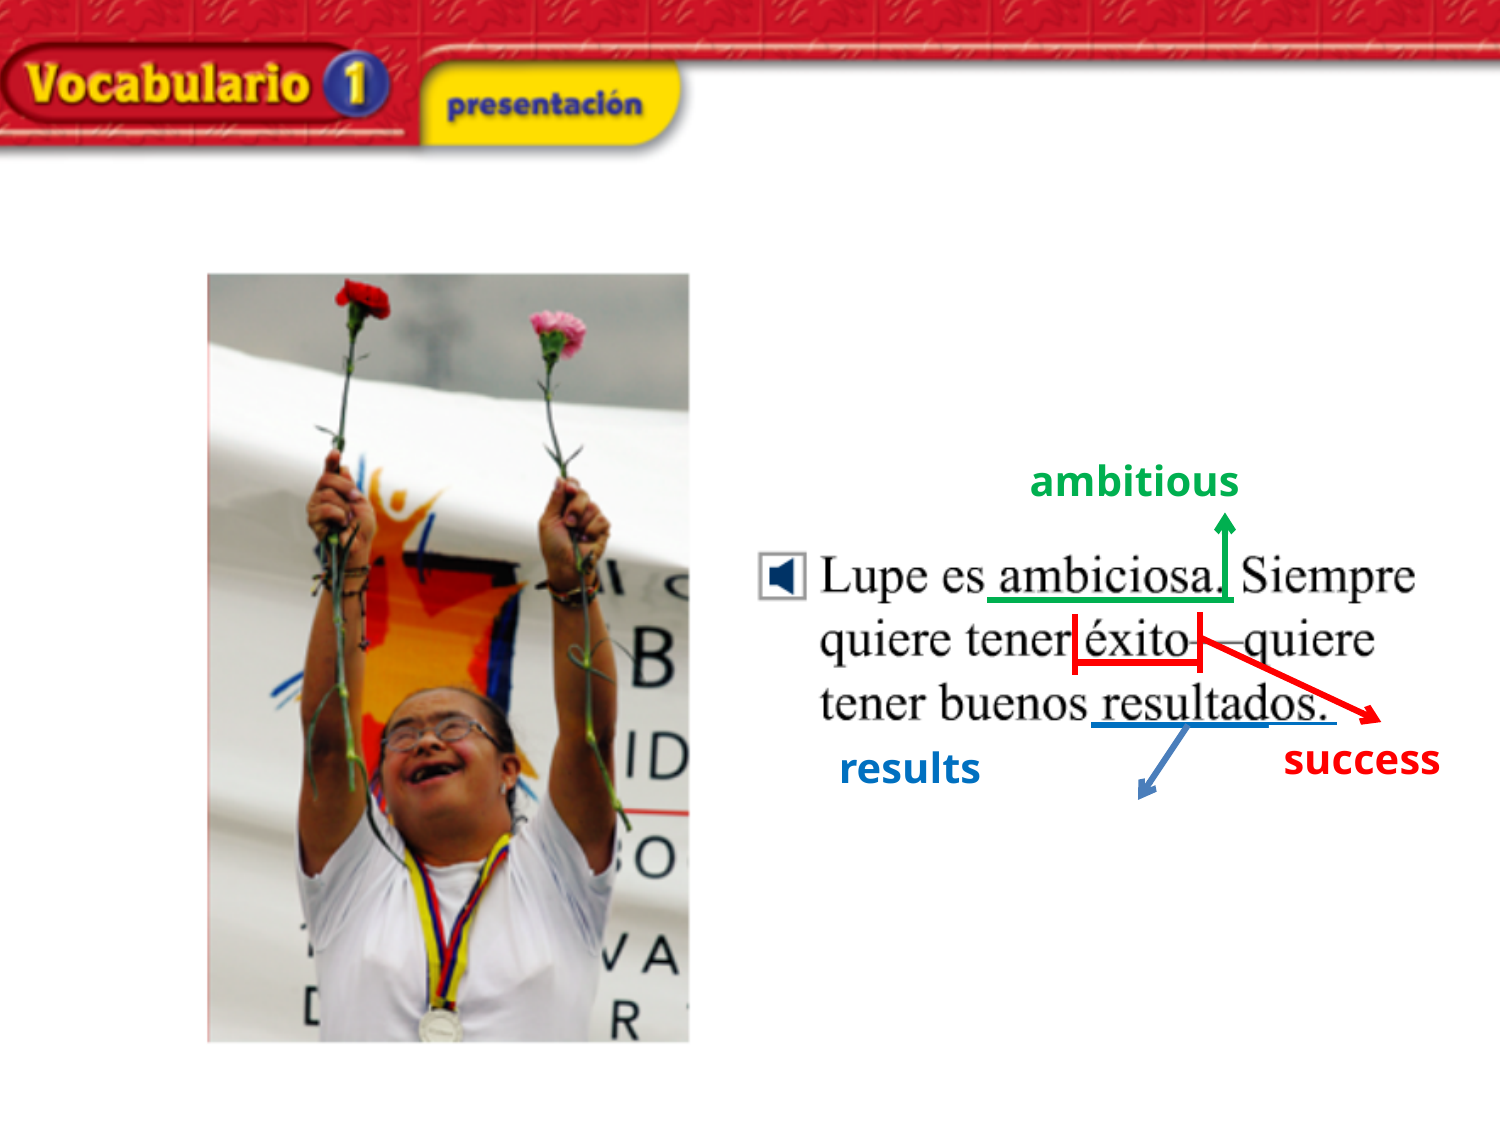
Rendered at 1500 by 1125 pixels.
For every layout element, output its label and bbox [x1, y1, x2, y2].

picture [0, 0, 1500, 1125]
text_box [1137, 724, 1189, 801]
text_box [1199, 637, 1382, 723]
